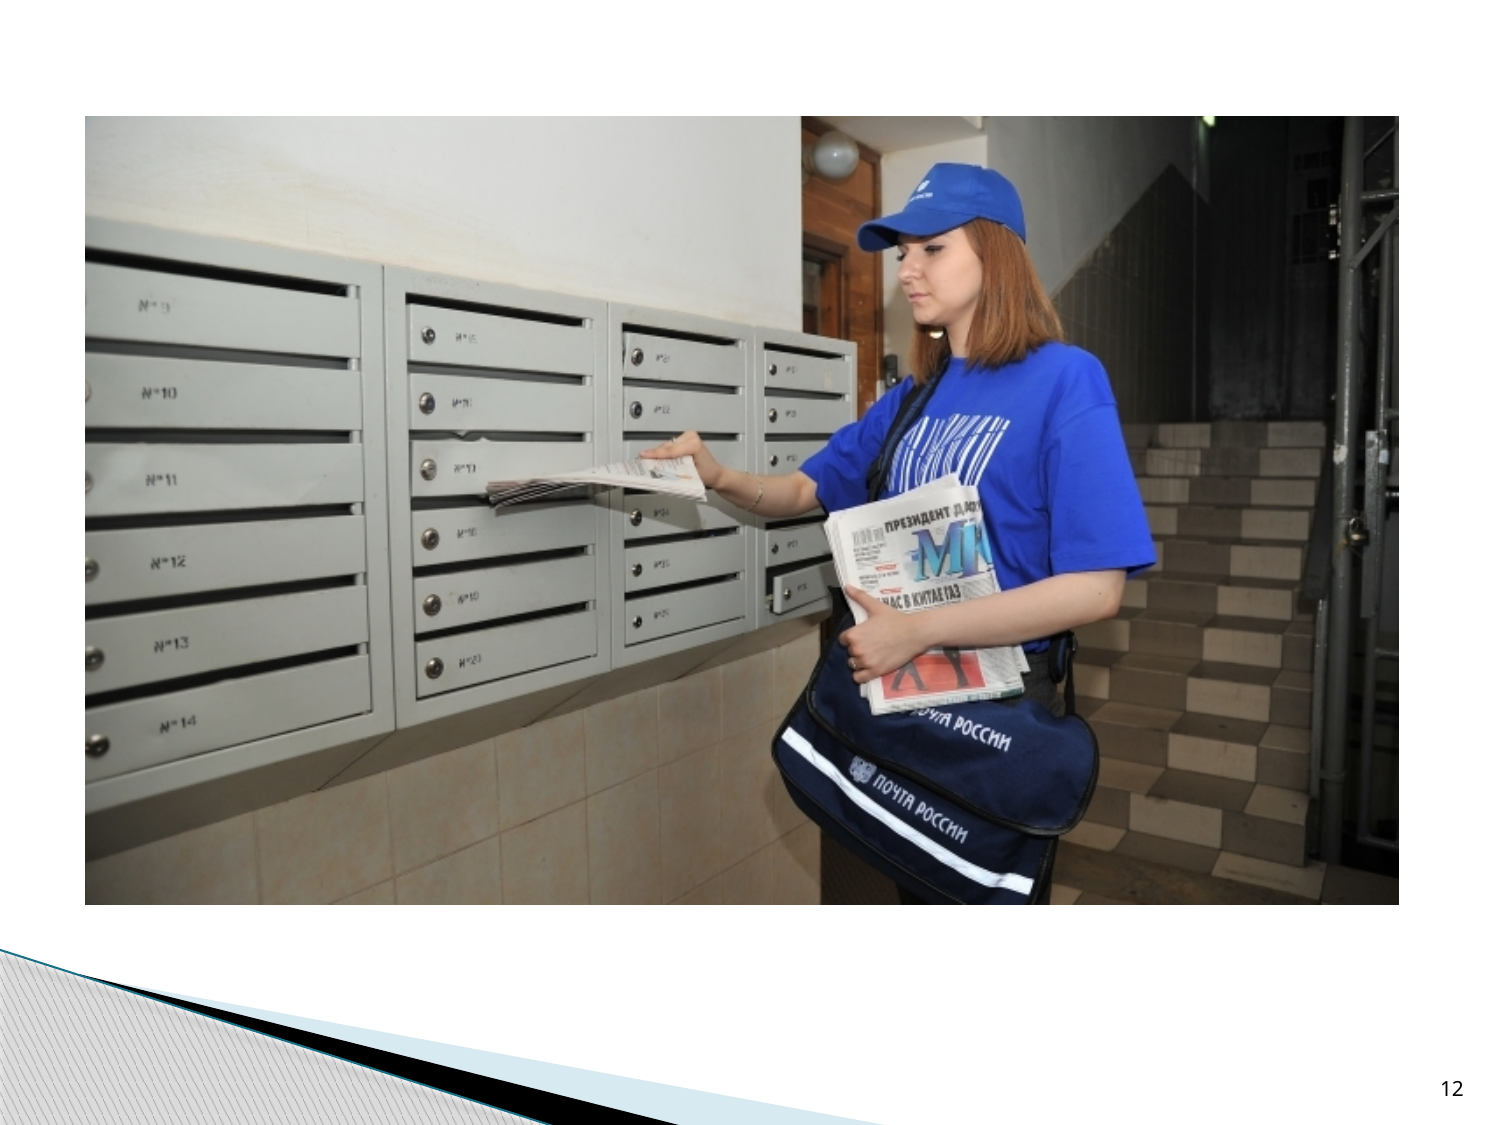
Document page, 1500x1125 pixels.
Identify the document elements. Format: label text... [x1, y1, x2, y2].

slide_number 12 [1418, 1051, 1479, 1112]
picture [85, 116, 1399, 905]
